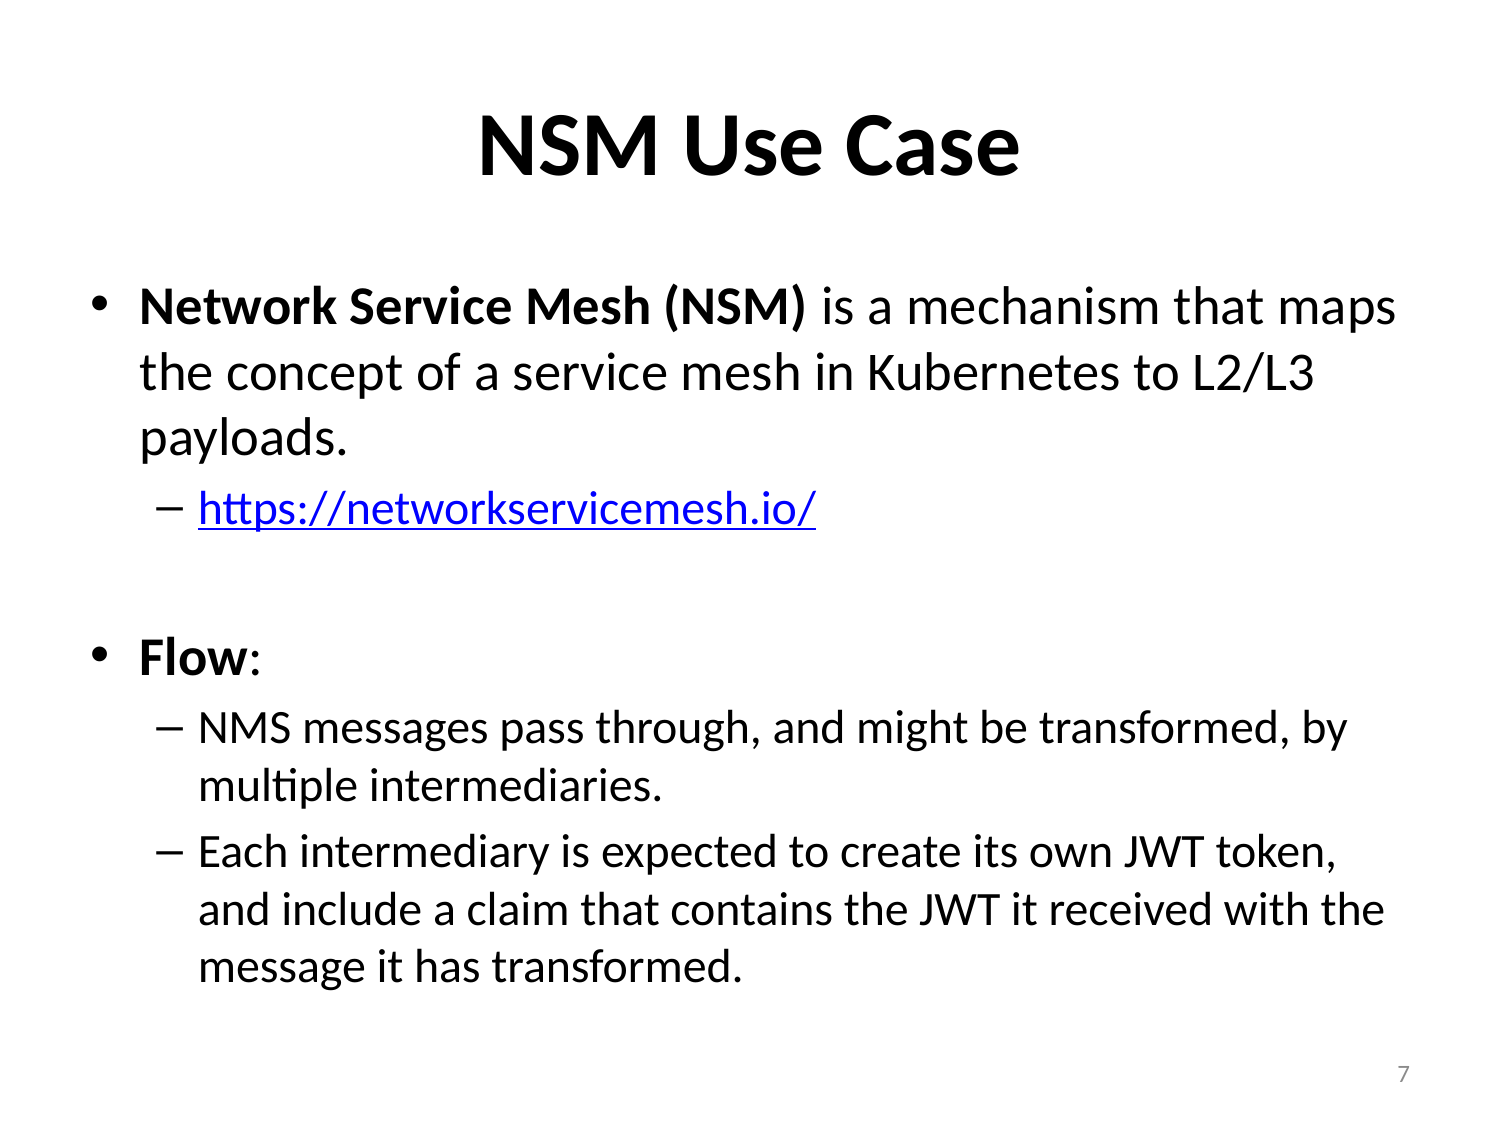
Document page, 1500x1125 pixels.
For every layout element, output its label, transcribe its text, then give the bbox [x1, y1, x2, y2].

list Network Service Mesh (NSM) is a mechanism that maps the concept of a service mesh in Kubernetes to L2/L3 payloads. https://networkservicemesh.io/ Flow: NMS messages pass through, and might be transformed, by multiple intermediaries. Each intermediary is expected to create its own JWT token, and include a claim that contains the JWT it received with the message it has transformed. [75, 262, 1425, 1005]
slide_number 7 [1074, 1042, 1425, 1103]
title NSM Use Case [75, 45, 1425, 233]
